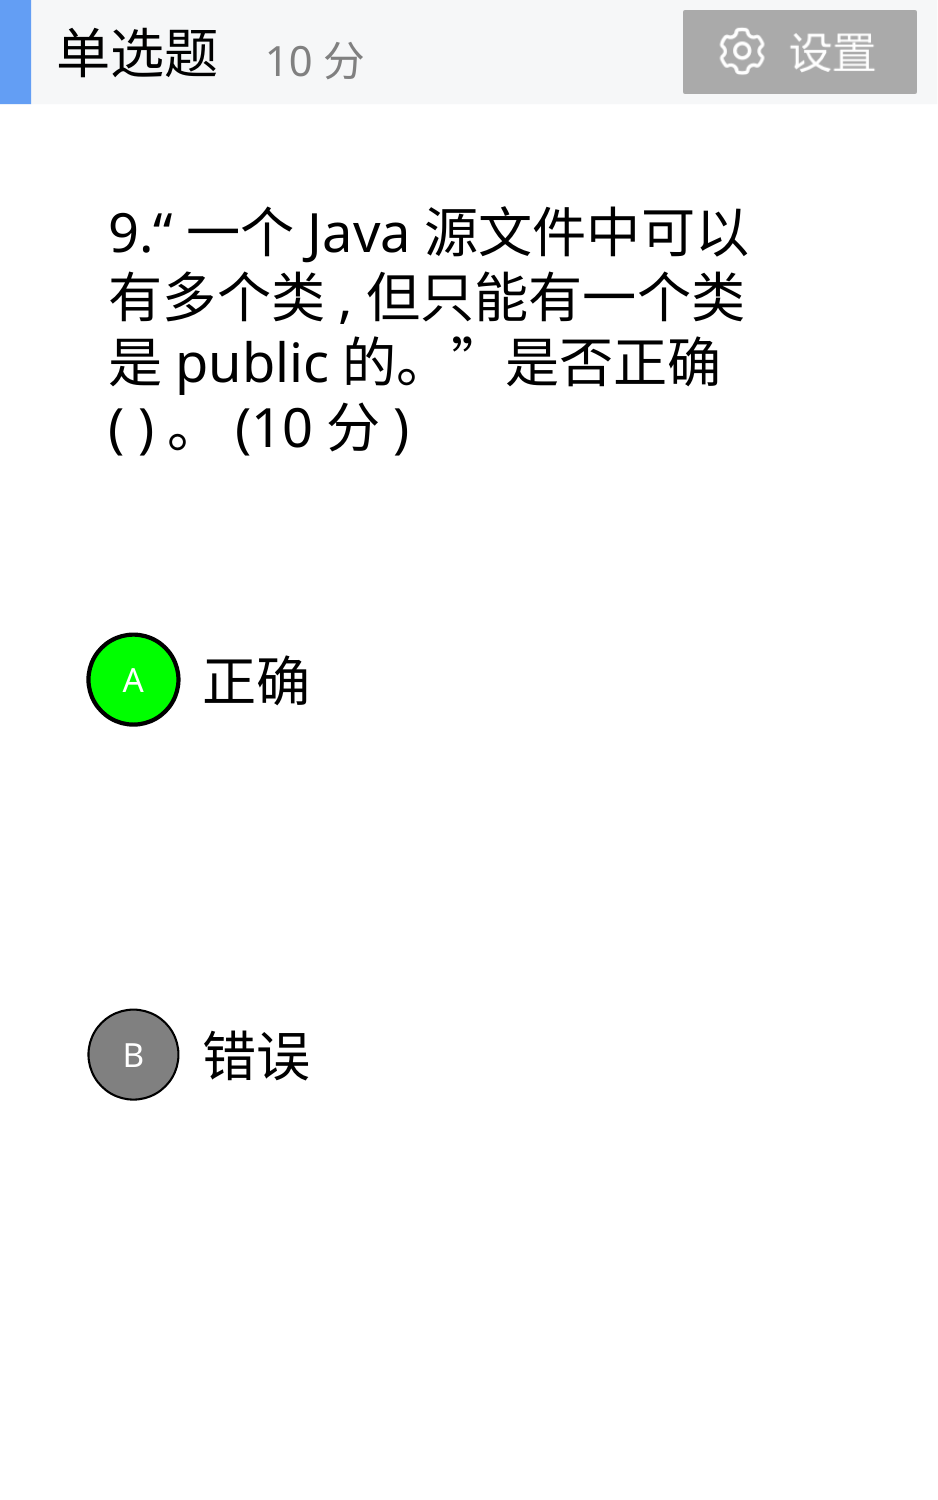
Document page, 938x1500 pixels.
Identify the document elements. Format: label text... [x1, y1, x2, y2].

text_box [0, 0, 938, 105]
text_box 正确 [187, 639, 342, 720]
picture [683, 10, 917, 94]
text_box 9.“一个Java源文件中可以有多个类,但只能有一个类是public的。”是否正确( )。(10分) [93, 190, 813, 466]
text_box B [87, 1008, 180, 1101]
text_box A [87, 633, 180, 726]
text_box 错误 [187, 1014, 342, 1095]
